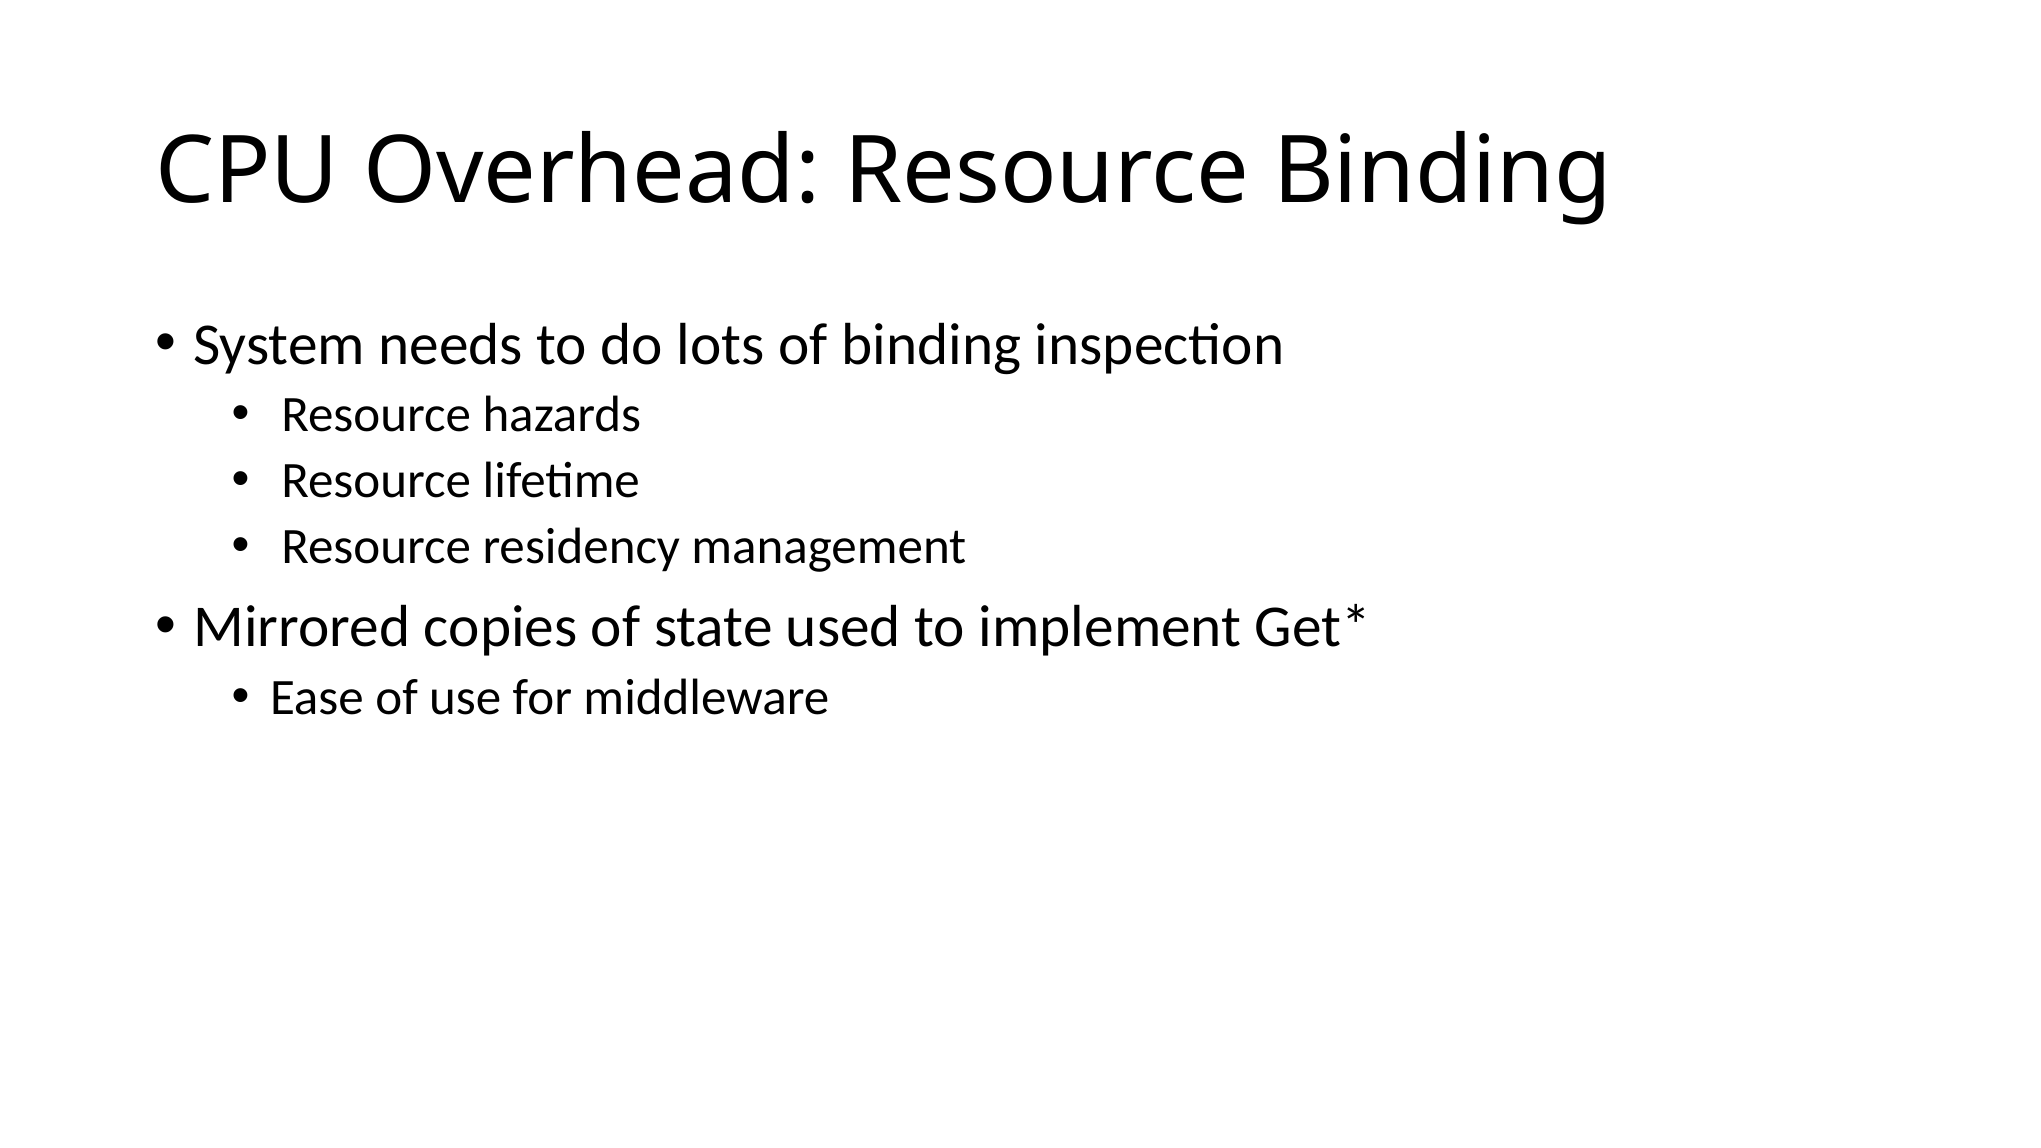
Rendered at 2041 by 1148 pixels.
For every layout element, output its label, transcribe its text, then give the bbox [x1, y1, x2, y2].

title CPU Overhead: Resource Binding [140, 61, 1900, 283]
list System needs to do lots of binding inspection Resource hazards Resource lifetime Resource residency management Mirrored copies of state used to implement Get* Ease of use for middleware [140, 305, 1900, 1034]
